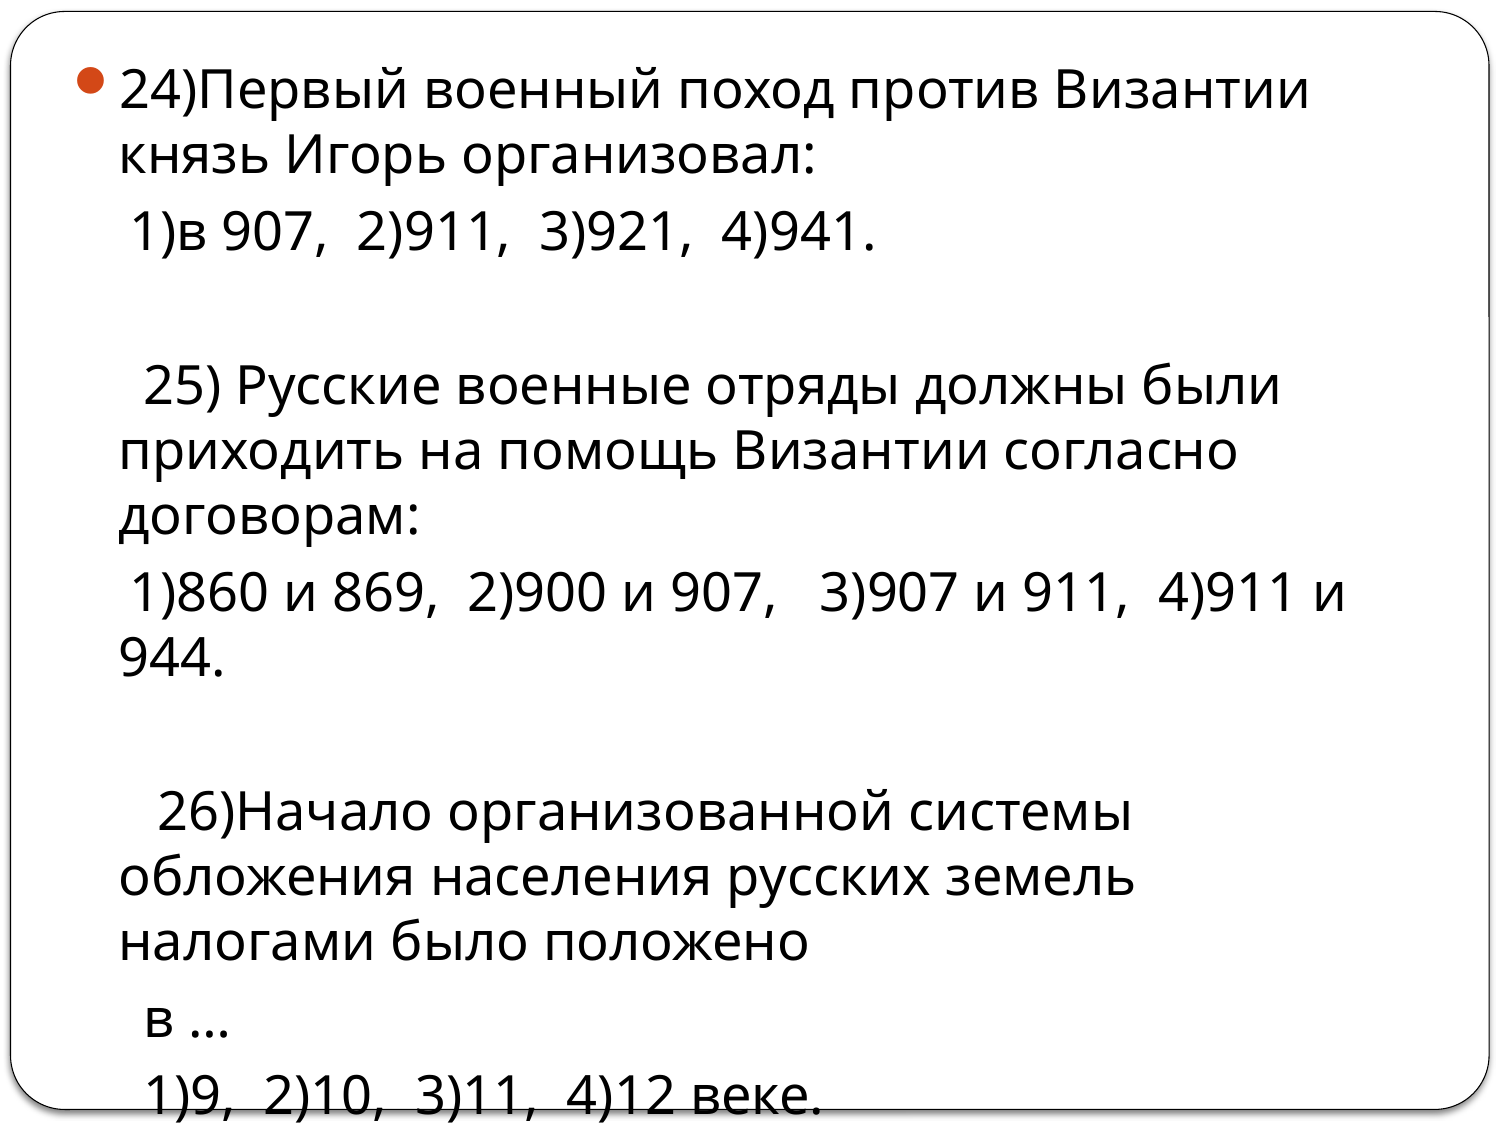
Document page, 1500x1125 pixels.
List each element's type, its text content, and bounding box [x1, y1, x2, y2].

list 24)Первый военный поход против Византии князь Игорь организовал: 1)в 907, 2)911, 3)921, 4)941. 25) Русские военные отряды должны были приходить на помощь Византии согласно договорам: 1)860 и 869, 2)900 и 907, 3)907 и 911, 4)911 и 944. 26)Начало организованной системы обложения населения русских земель налогами было положено в … 1)9, 2)10, 3)11, 4)12 веке. [58, 46, 1425, 1067]
